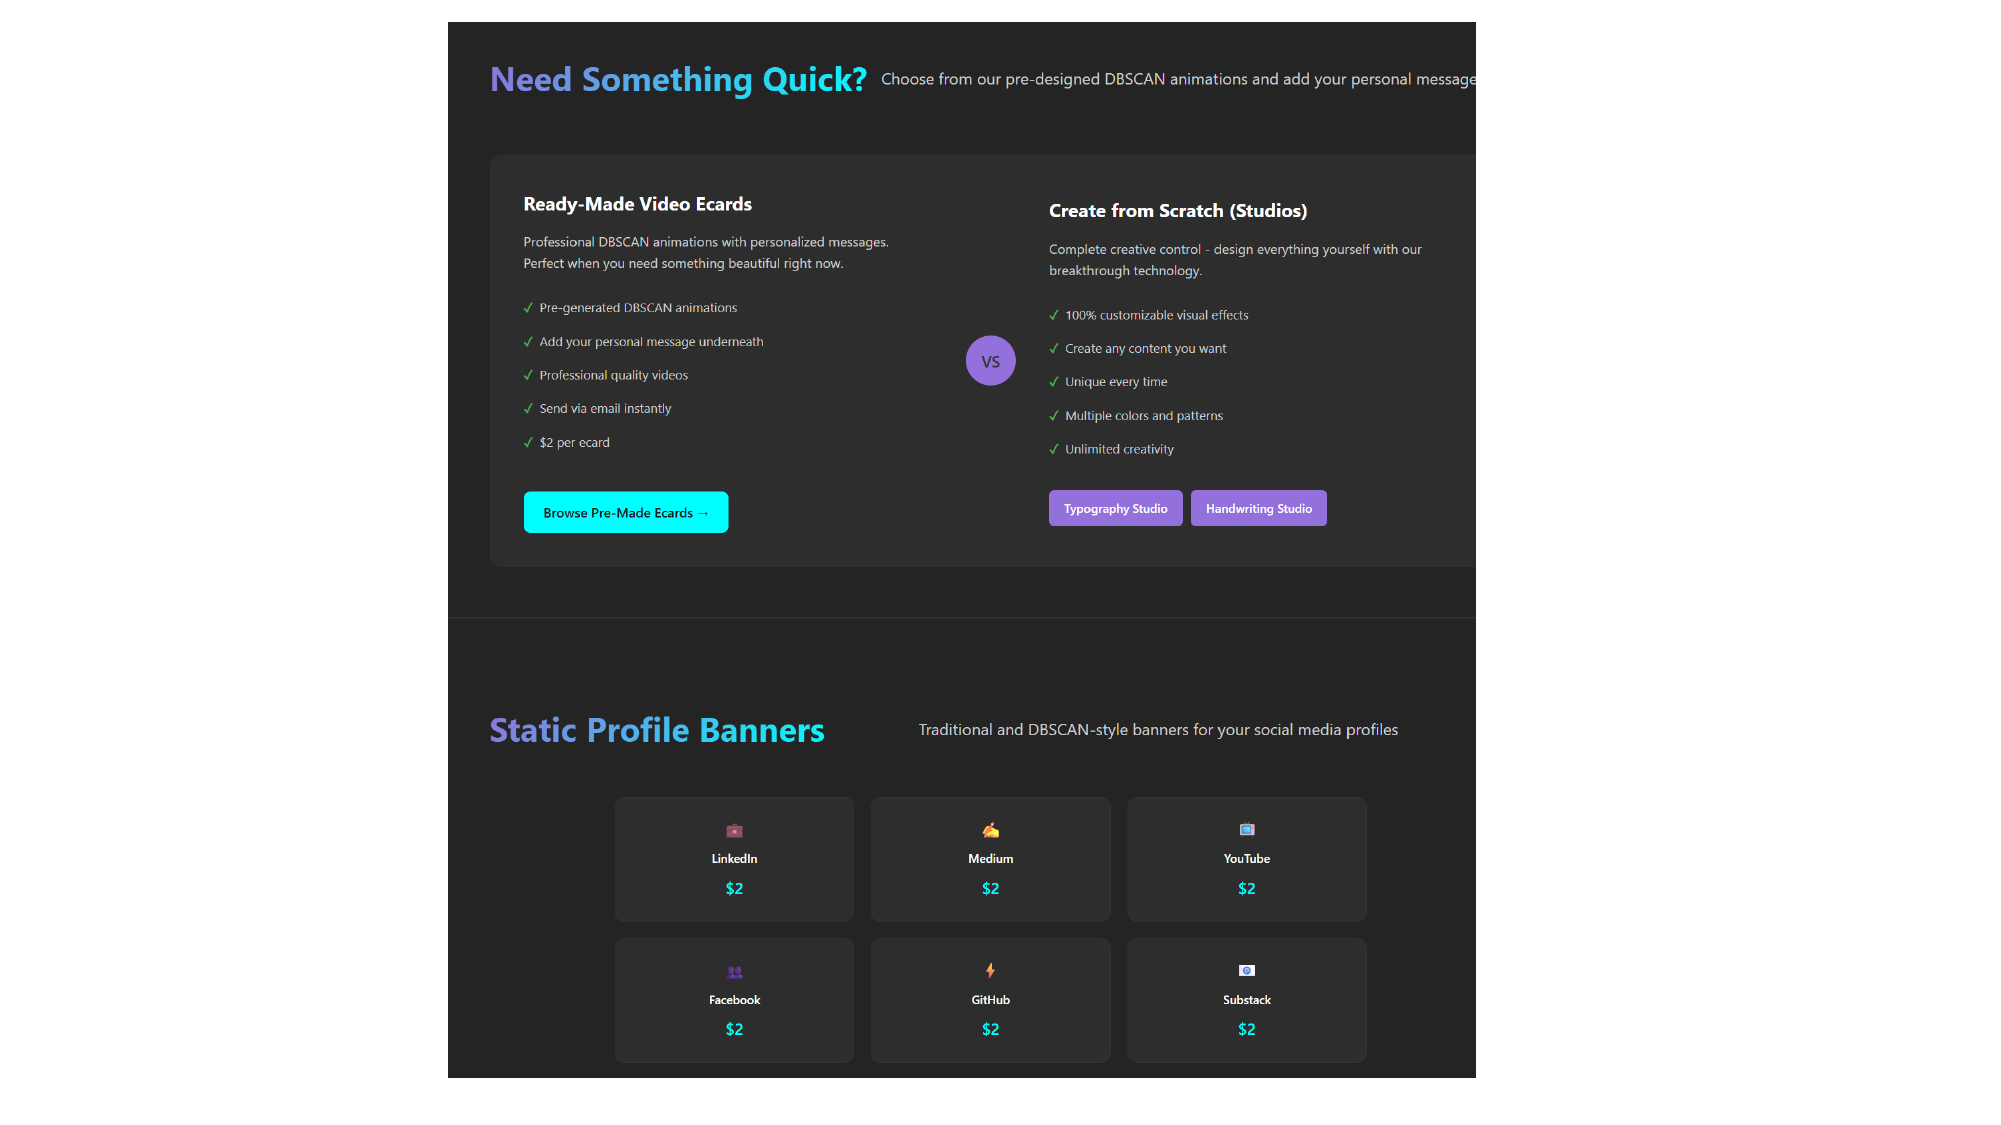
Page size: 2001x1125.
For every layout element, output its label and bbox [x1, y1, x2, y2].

picture [448, 21, 1476, 1079]
